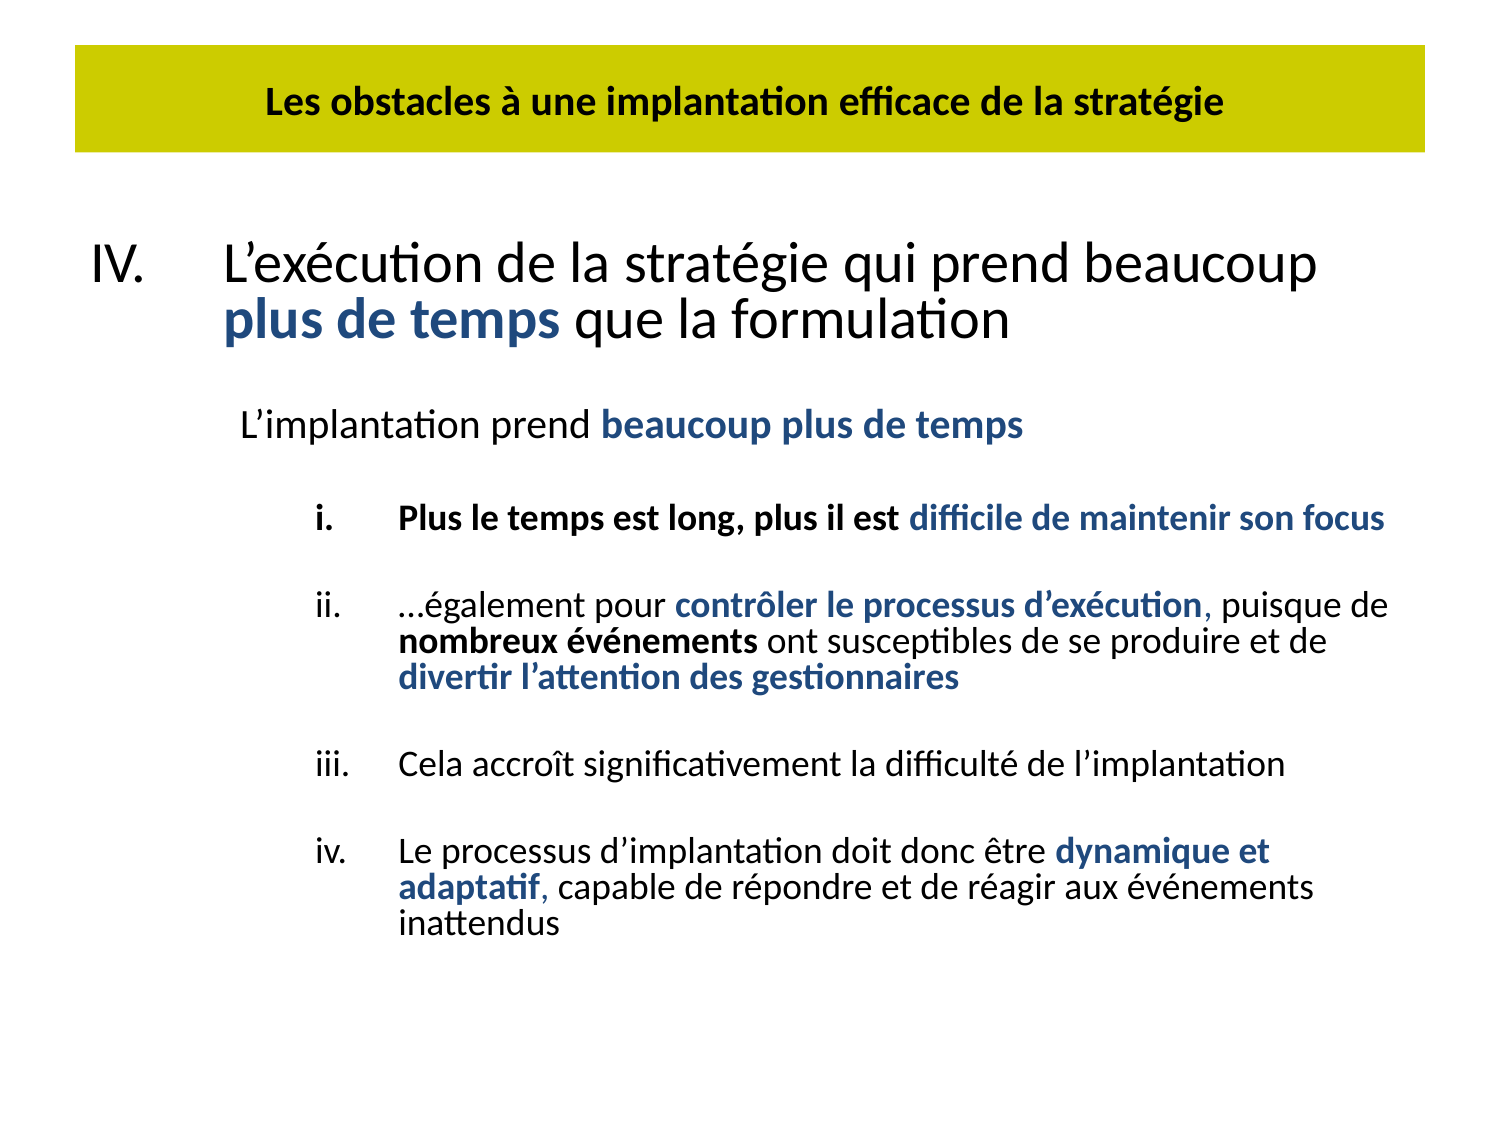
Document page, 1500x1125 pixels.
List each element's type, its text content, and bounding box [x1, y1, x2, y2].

title Les obstacles à une implantation efficace de la stratégie [75, 45, 1425, 153]
list L’exécution de la stratégie qui prend beaucoup plus de temps que la formulation L’implantation prend beaucoup plus de temps Plus le temps est long, plus il est difficile de maintenir son focus …également pour contrôler le processus d’exécution, puisque de nombreux événements ont susceptibles de se produire et de divertir l’attention des gestionnaires Cela accroît significativement la difficulté de l’implantation Le processus d’implantation doit donc être dynamique et adaptatif, capable de répondre et de réagir aux événements inattendus [75, 230, 1425, 973]
